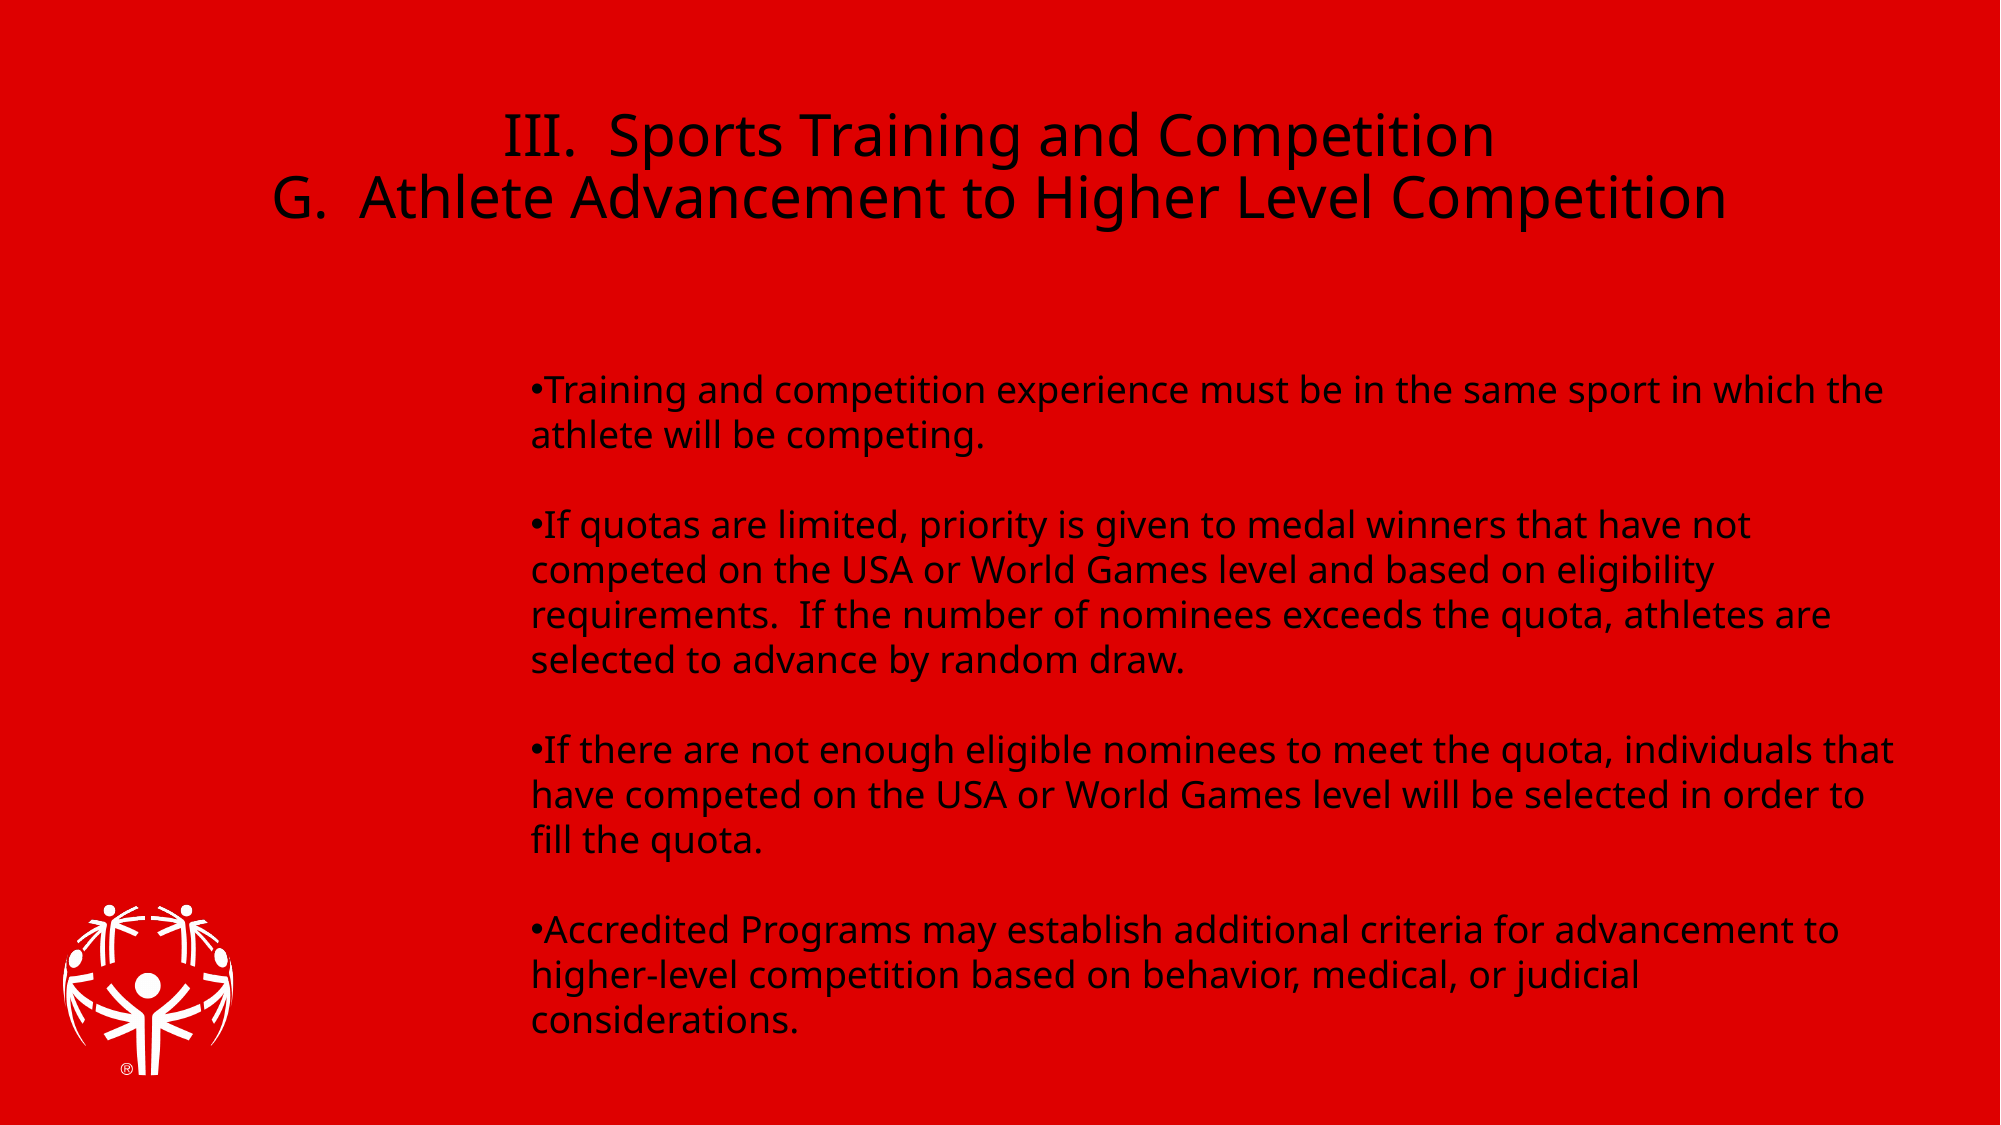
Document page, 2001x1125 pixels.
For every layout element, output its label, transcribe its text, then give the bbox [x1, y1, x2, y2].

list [0, 881, 287, 1098]
text_box Training and competition experience must be in the same sport in which the athlete will be competing. If quotas are limited, priority is given to medal winners that have not competed on the USA or World Games level and based on eligibility requirements. If the number of nominees exceeds the quota, athletes are selected to advance by random draw. If there are not enough eligible nominees to meet the quota, individuals that have competed on the USA or World Games level will be selected in order to fill the quota. Accredited Programs may establish additional criteria for advancement to higher-level competition based on behavior, medical, or judicial considerations. [515, 358, 1927, 1049]
title III. Sports Training and Competition G. Athlete Advancement to Higher Level Competition [137, 59, 1863, 278]
